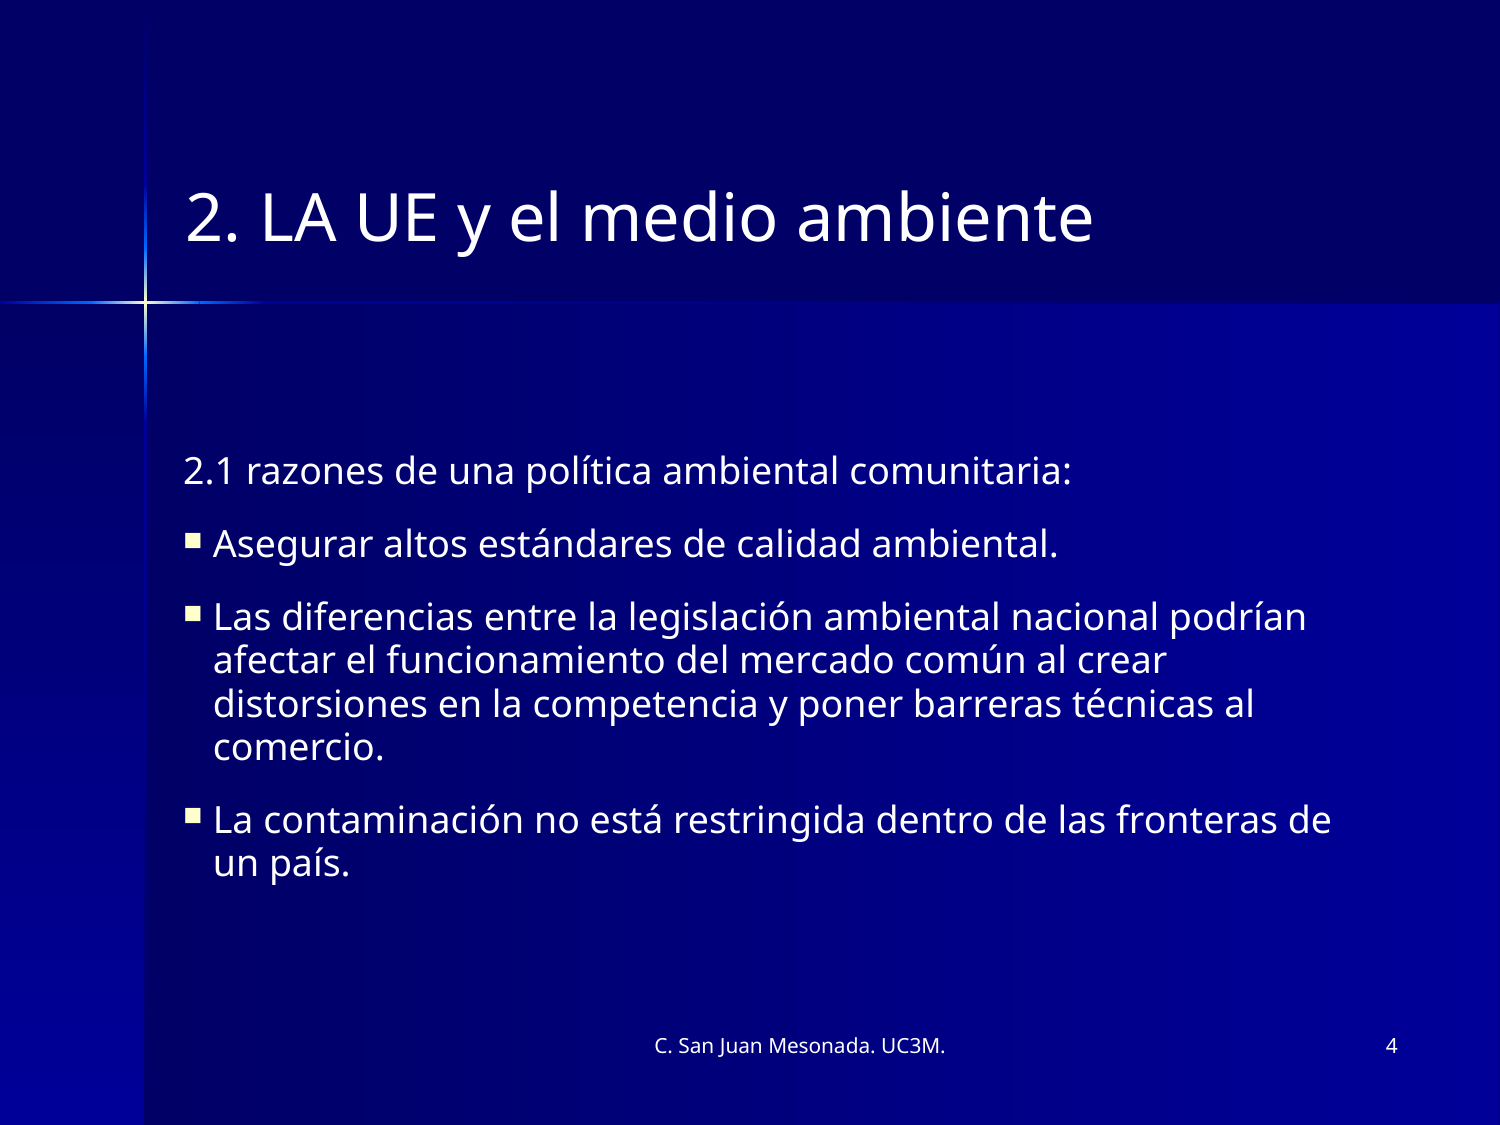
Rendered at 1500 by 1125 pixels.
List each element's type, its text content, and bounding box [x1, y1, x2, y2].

list 2.1 razones de una política ambiental comunitaria: Asegurar altos estándares de calidad ambiental. Las diferencias entre la legislación ambiental nacional podrían afectar el funcionamiento del mercado común al crear distorsiones en la competencia y poner barreras técnicas al comercio. La contaminación no está restringida dentro de las fronteras de un país. [183, 408, 1365, 1071]
text_box 2. LA UE y el medio ambiente [171, 172, 1471, 357]
footer C. San Juan Mesonada. UC3M. [562, 1025, 1038, 1100]
slide_number 4 [1100, 1025, 1413, 1100]
